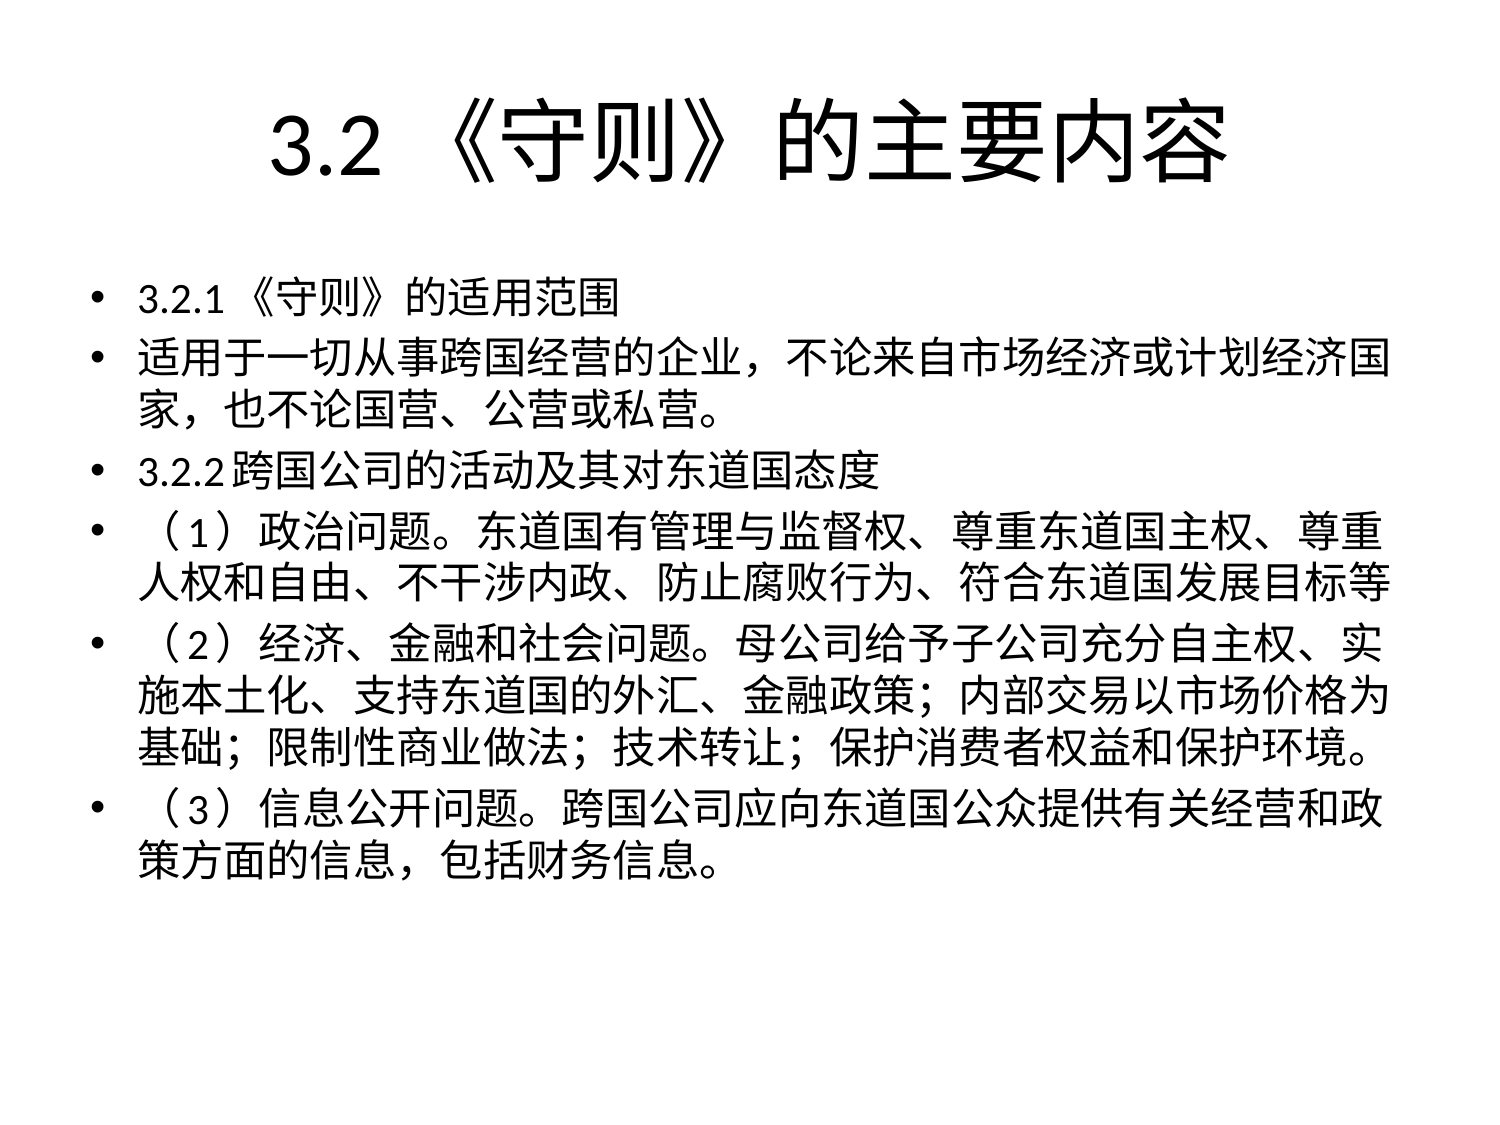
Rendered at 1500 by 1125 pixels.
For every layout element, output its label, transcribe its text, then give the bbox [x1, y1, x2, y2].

title 3.2《守则》的主要内容 [75, 45, 1425, 233]
list 3.2.1《守则》的适用范围 适用于一切从事跨国经营的企业，不论来自市场经济或计划经济国家，也不论国营、公营或私营。 3.2.2跨国公司的活动及其对东道国态度 （1）政治问题。东道国有管理与监督权、尊重东道国主权、尊重人权和自由、不干涉内政、防止腐败行为、符合东道国发展目标等 （2）经济、金融和社会问题。母公司给予子公司充分自主权、实施本土化、支持东道国的外汇、金融政策；内部交易以市场价格为基础；限制性商业做法；技术转让；保护消费者权益和保护环境。 （3）信息公开问题。跨国公司应向东道国公众提供有关经营和政策方面的信息，包括财务信息。 [75, 262, 1425, 1005]
